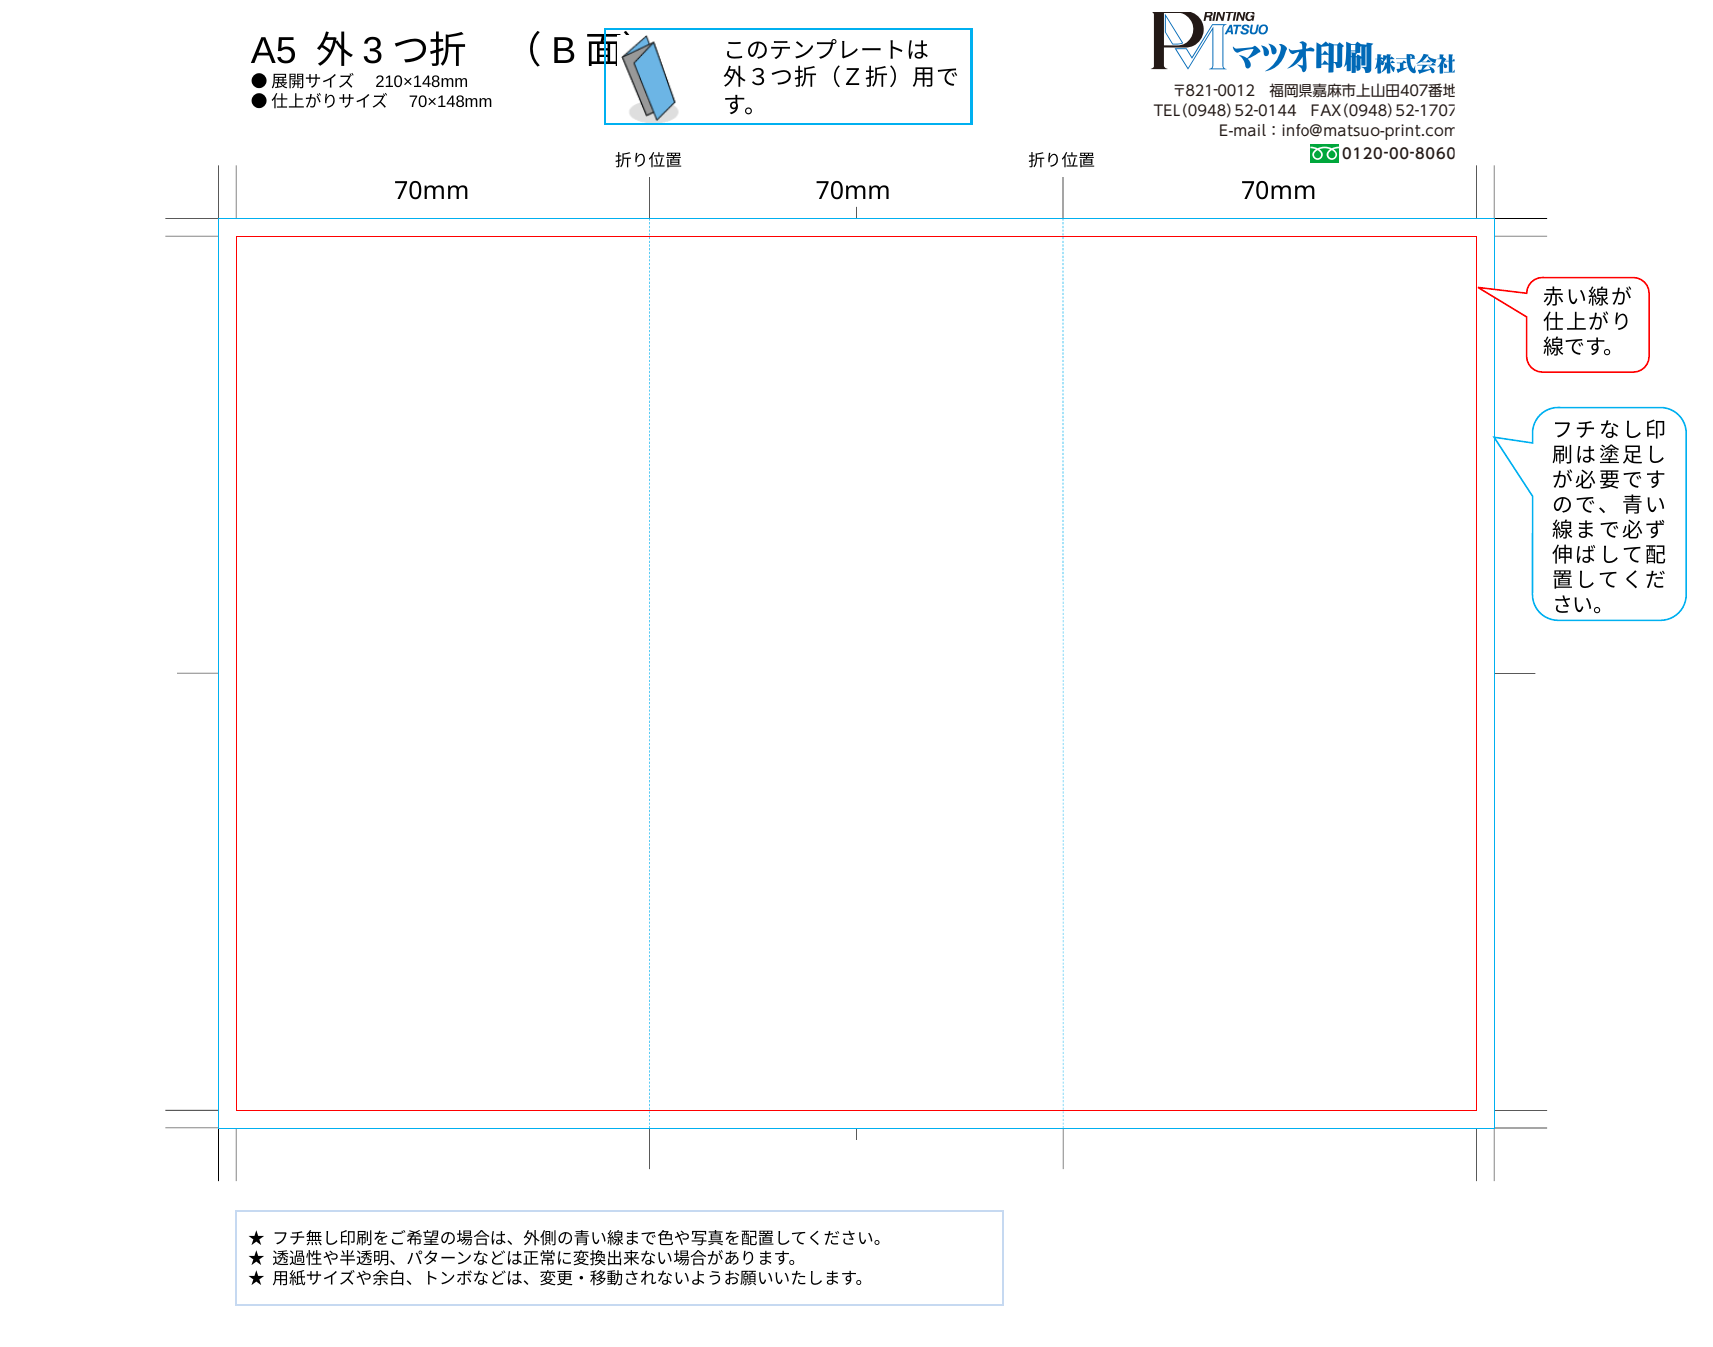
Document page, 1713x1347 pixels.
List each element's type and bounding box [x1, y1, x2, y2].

picture [617, 35, 690, 122]
